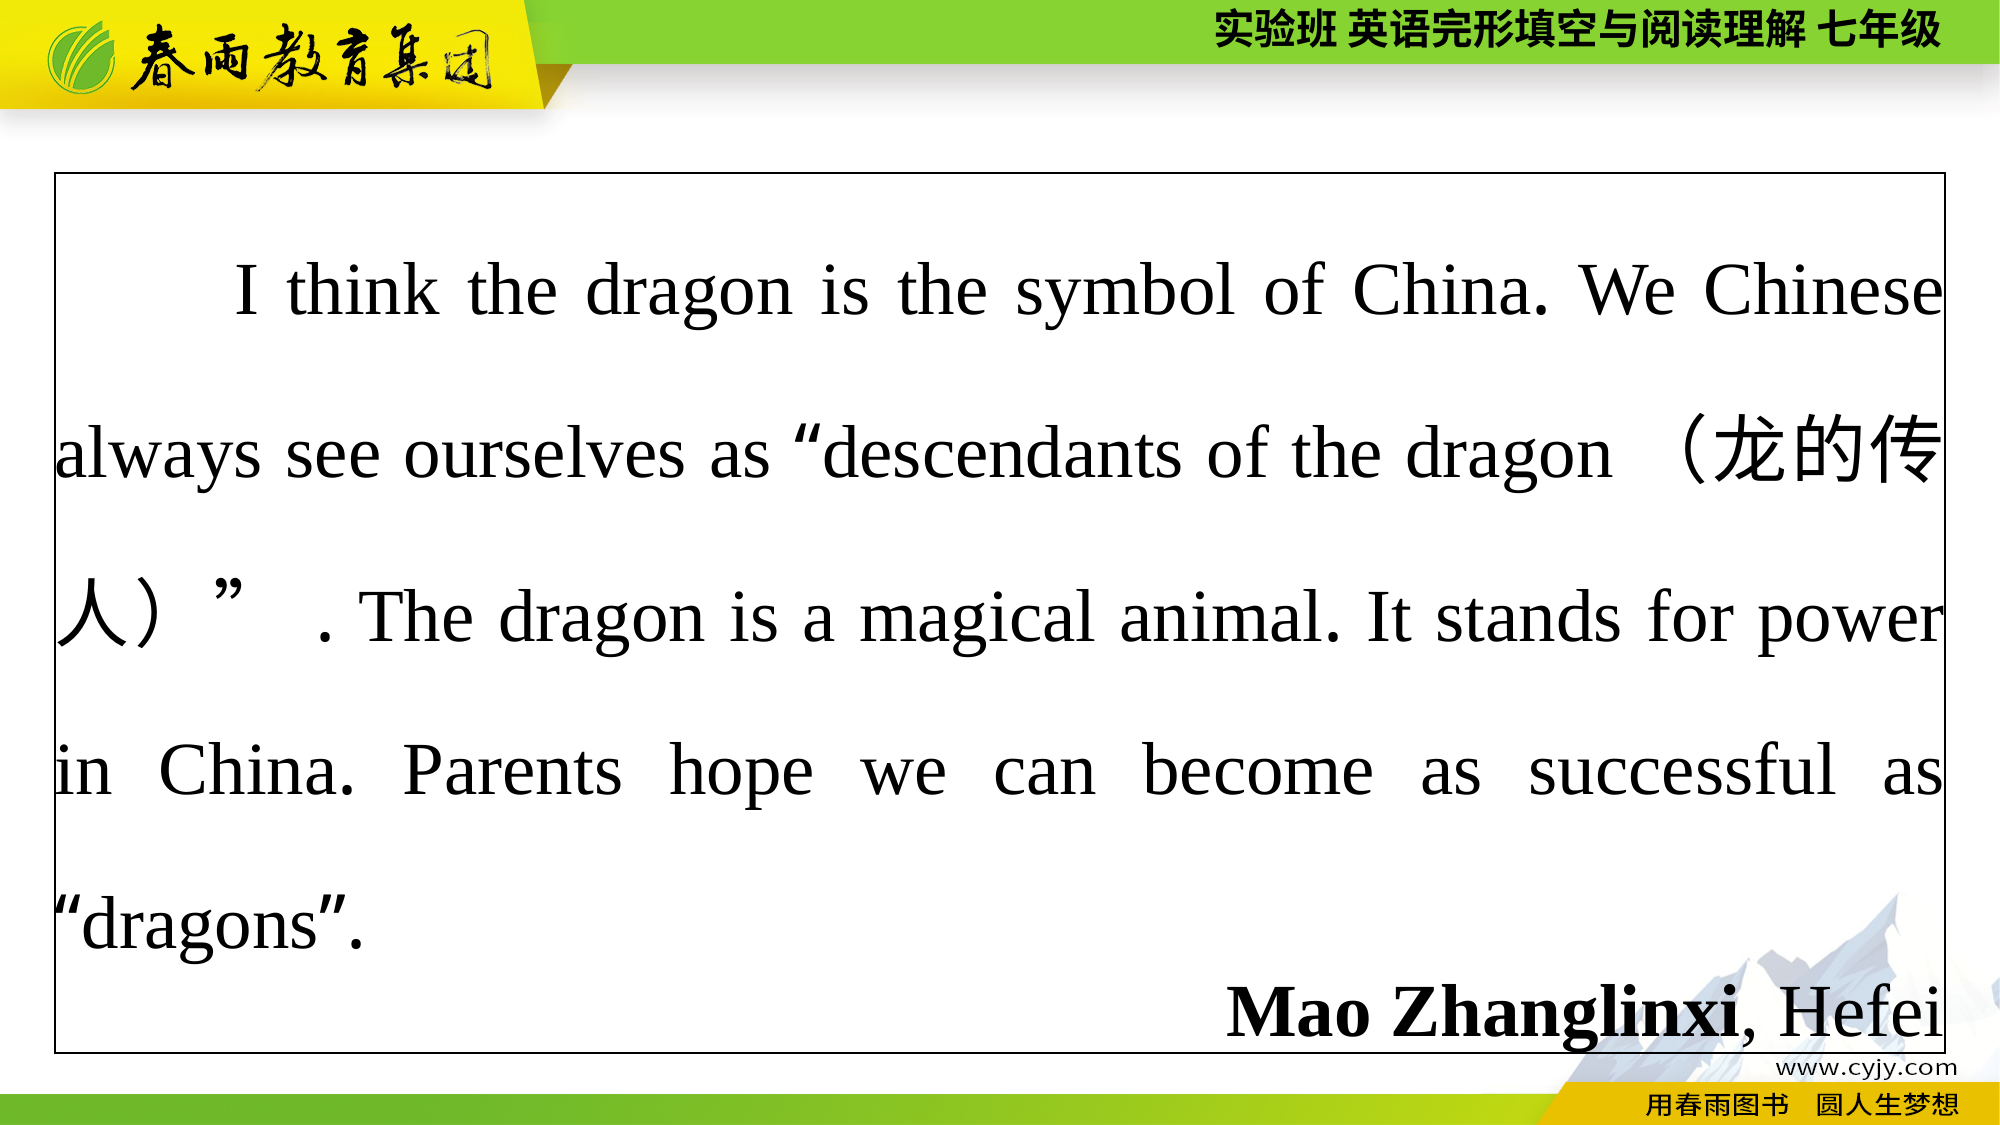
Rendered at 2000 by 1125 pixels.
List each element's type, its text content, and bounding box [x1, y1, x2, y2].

table_header I think the dragon is the symbol of China. We Chinese always see ourselves as “descendants of the dragon（龙的传人）”. The dragon is a magical animal. It stands for power in China. Parents hope we can become as successful as “dragons”. Mao Zhanglinxi, Hefei [56, 174, 1944, 1052]
picture [0, 0, 2000, 1125]
